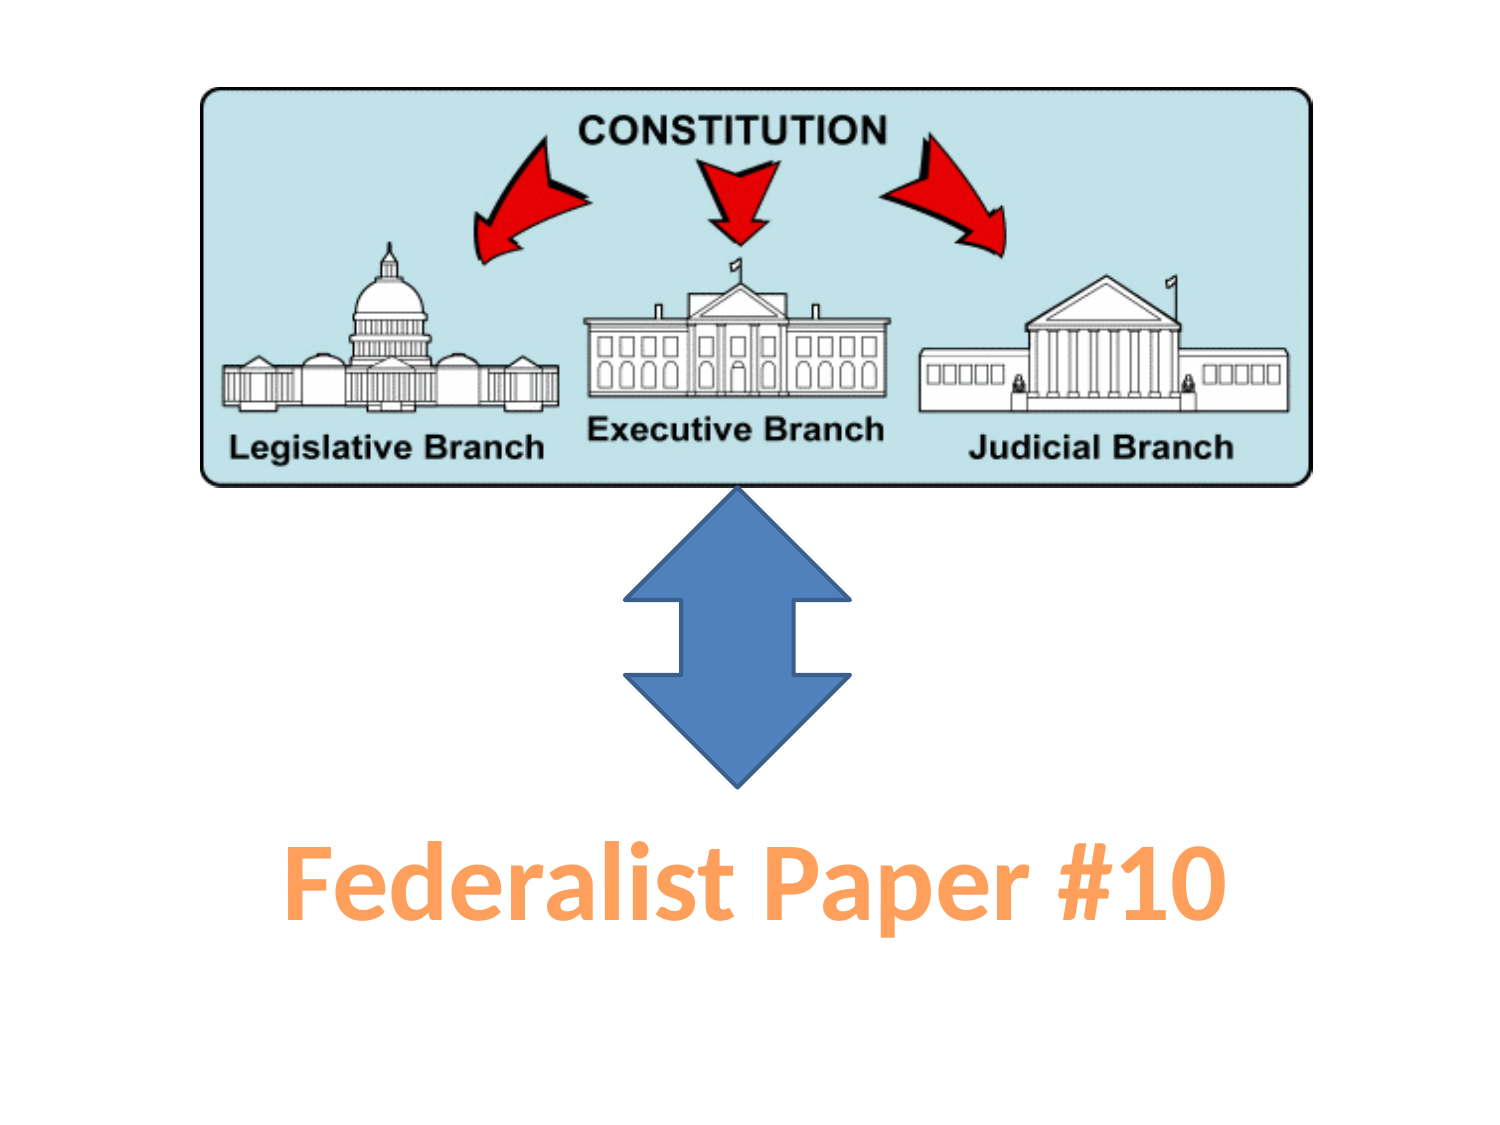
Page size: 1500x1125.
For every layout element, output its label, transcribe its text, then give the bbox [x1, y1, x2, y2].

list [199, 87, 1313, 488]
text_box [622, 496, 852, 790]
text_box Federalist Paper #10 [266, 799, 1244, 950]
